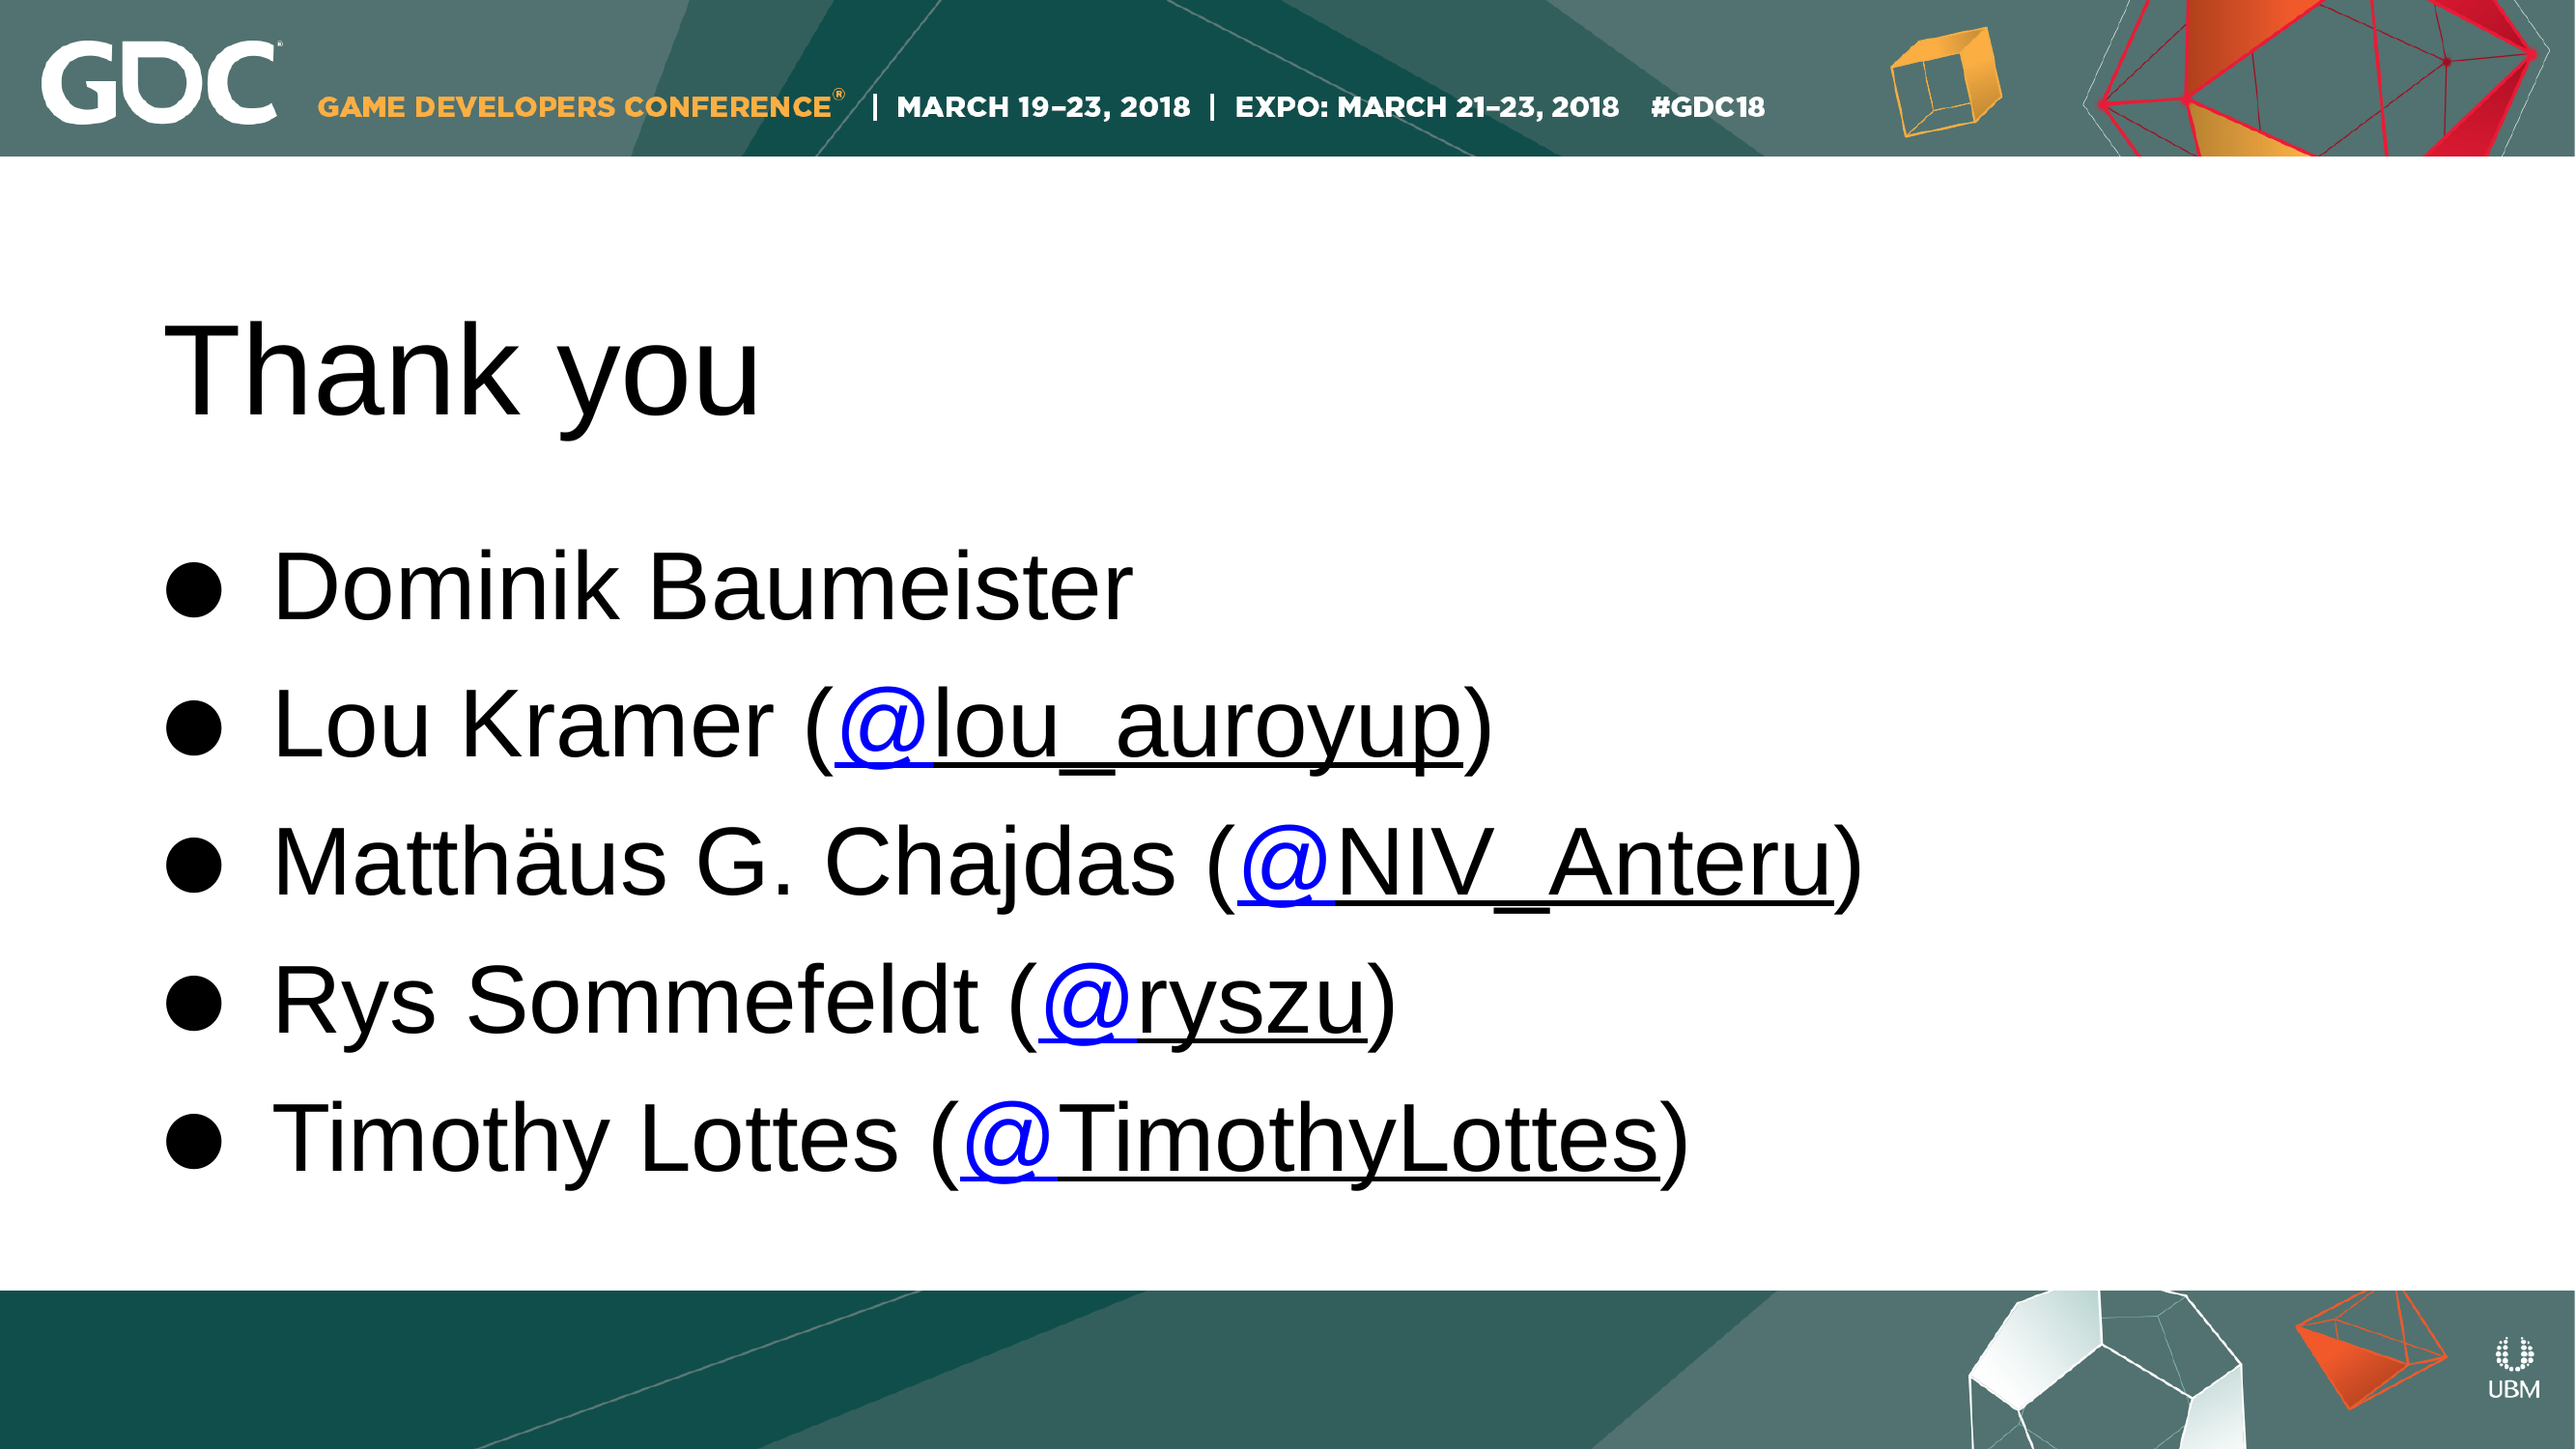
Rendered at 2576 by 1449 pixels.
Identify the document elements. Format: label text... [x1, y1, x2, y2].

title Thank you [150, 272, 2426, 495]
picture [0, 0, 2575, 1449]
list Dominik Baumeister Lou Kramer (@lou_auroyup) Matthäus G. Chajdas (@NIV_Anteru) Rys Sommefeldt (@ryszu) Timothy Lottes (@TimothyLottes) [150, 509, 2426, 1284]
